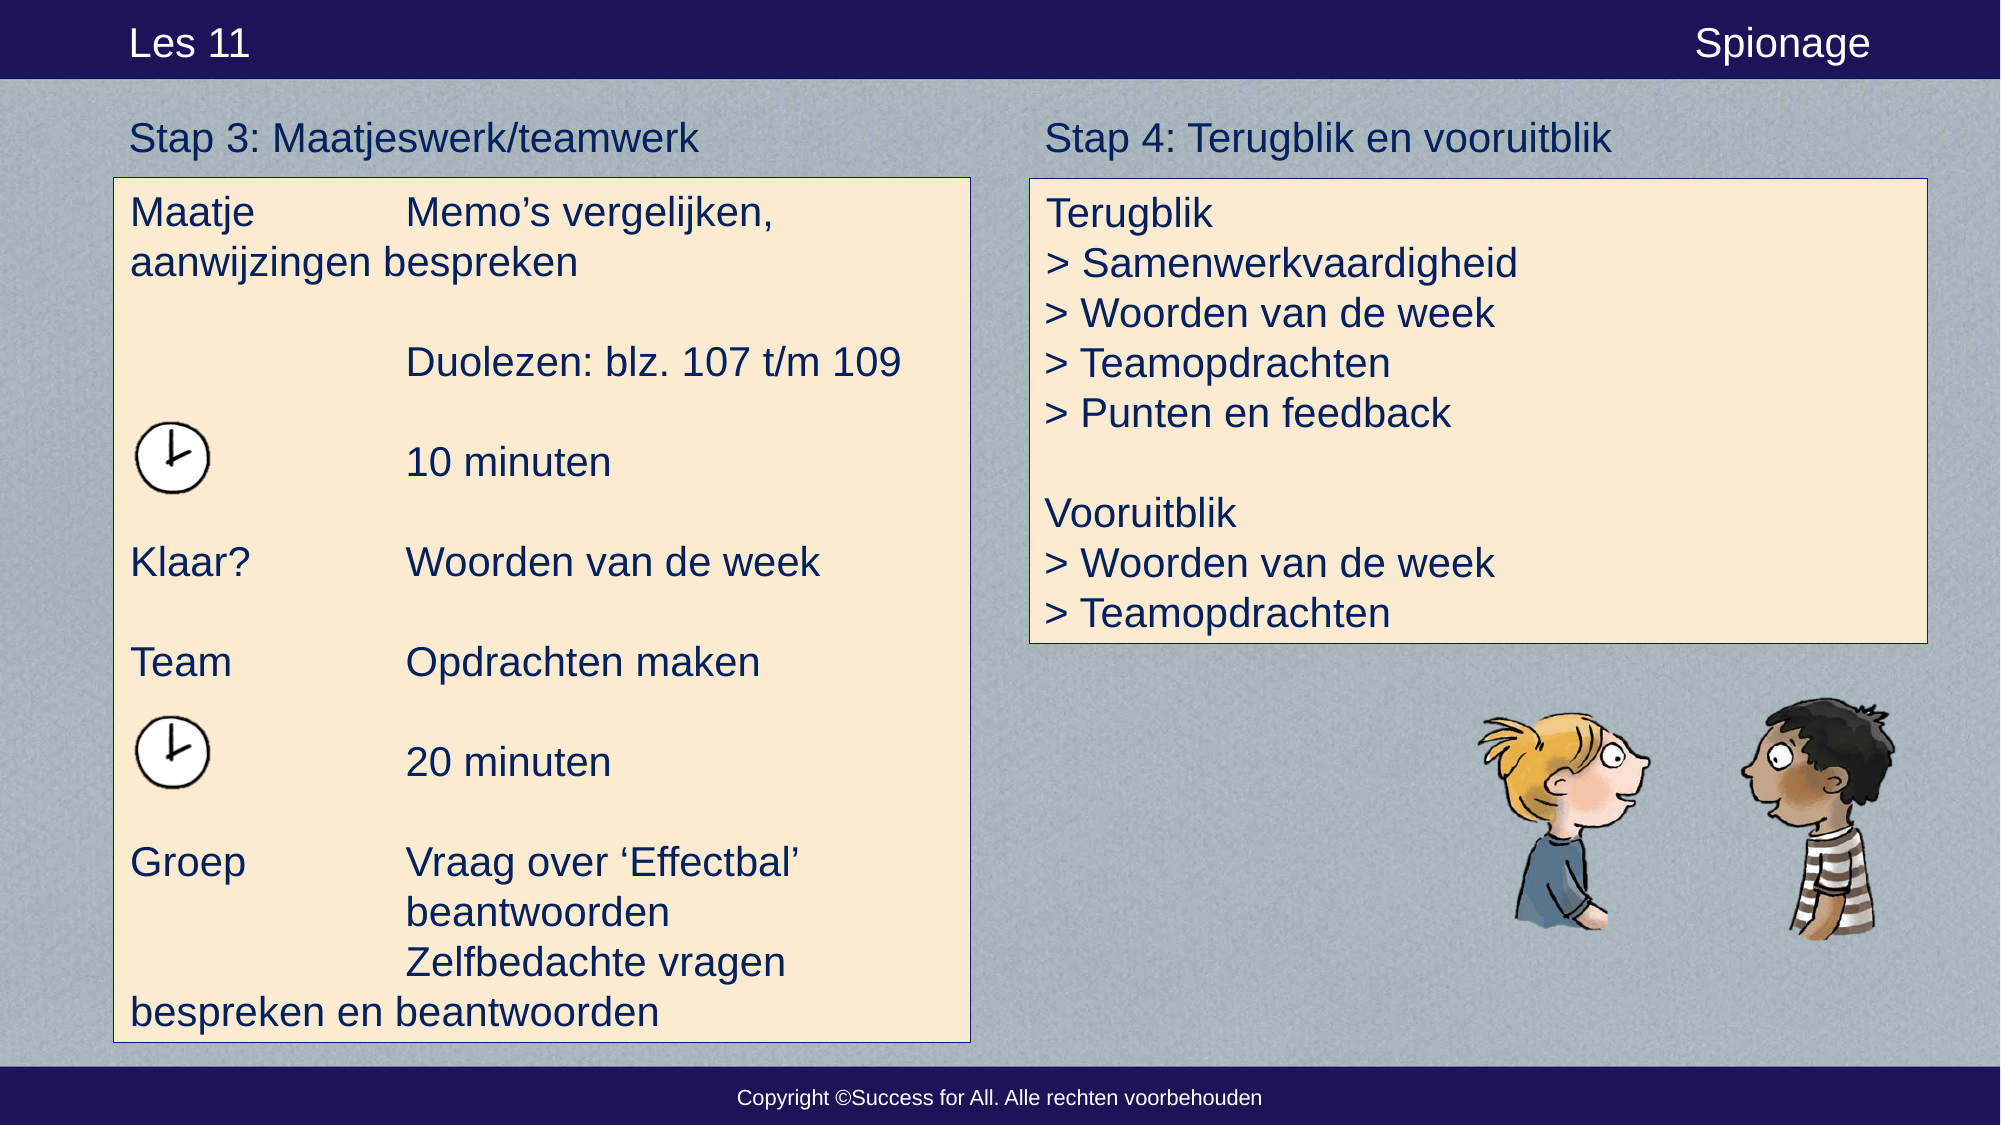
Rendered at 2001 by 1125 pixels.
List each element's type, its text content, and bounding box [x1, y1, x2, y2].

picture [0, 0, 2001, 1125]
text_box Stap 4: Terugblik en vooruitblik [1029, 103, 1822, 169]
text_box Stap 3: Maatjeswerk/teamwerk [114, 103, 907, 169]
text_box Spionage [999, 8, 1886, 73]
text_box Les 11 [114, 8, 354, 73]
text_box Terugblik > Samenwerkvaardigheid > Woorden van de week > Teamopdrachten > Punten en feedback Vooruitblik > Woorden van de week > Teamopdrachten [1029, 178, 1928, 644]
text_box Maatje Memo’s vergelijken, aanwijzingen bespreken Duolezen: blz. 107 t/m 109 10 minuten Klaar? Woorden van de week Team Opdrachten maken 20 minuten Groep Vraag over ‘Effectbal’ beantwoorden Zelfbedachte vragen bespreken en beantwoorden [113, 177, 971, 1043]
text_box Copyright ©Success for All. Alle rechten voorbehouden [0, 1076, 2000, 1125]
